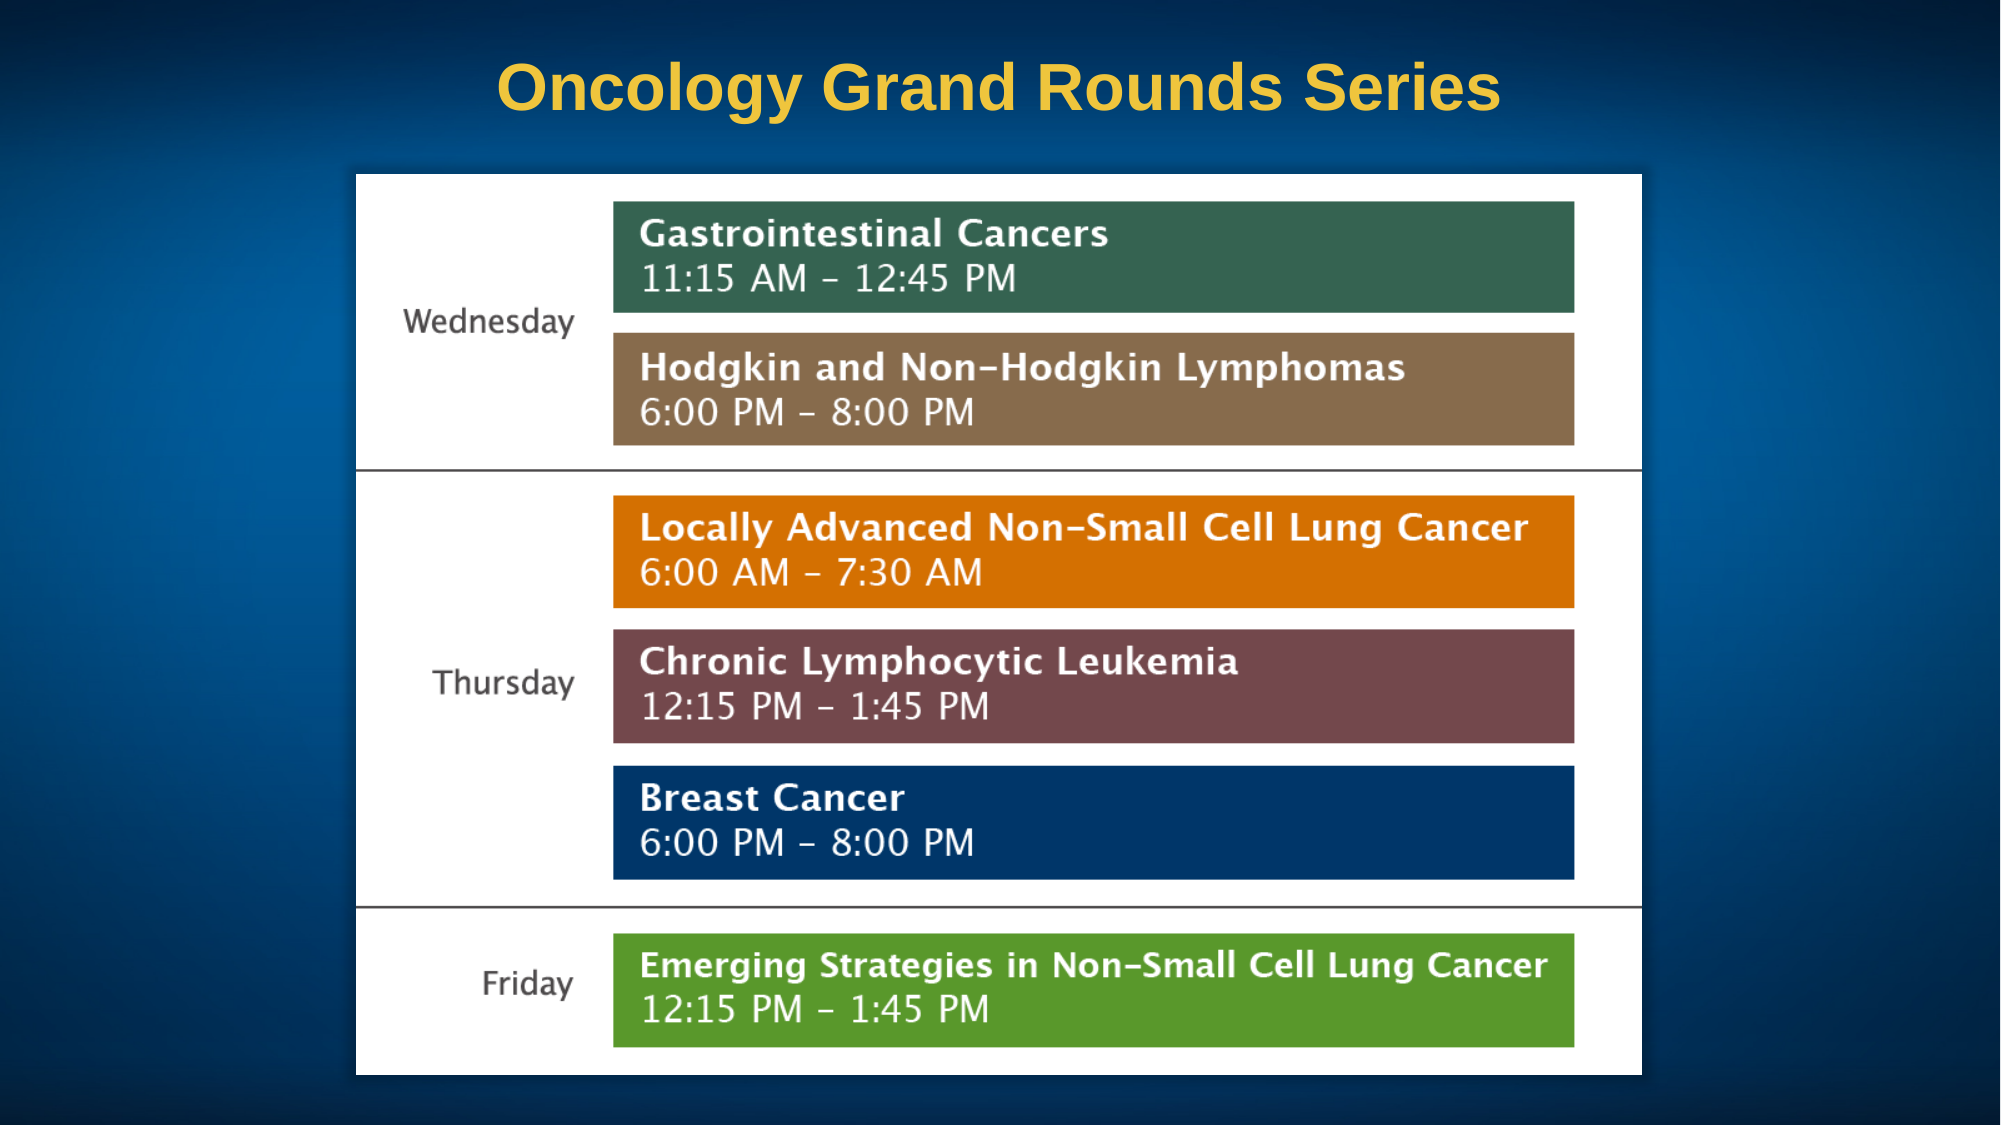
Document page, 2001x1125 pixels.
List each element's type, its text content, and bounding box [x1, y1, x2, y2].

picture [0, 0, 2001, 1125]
title Oncology Grand Rounds Series [99, 36, 1900, 175]
